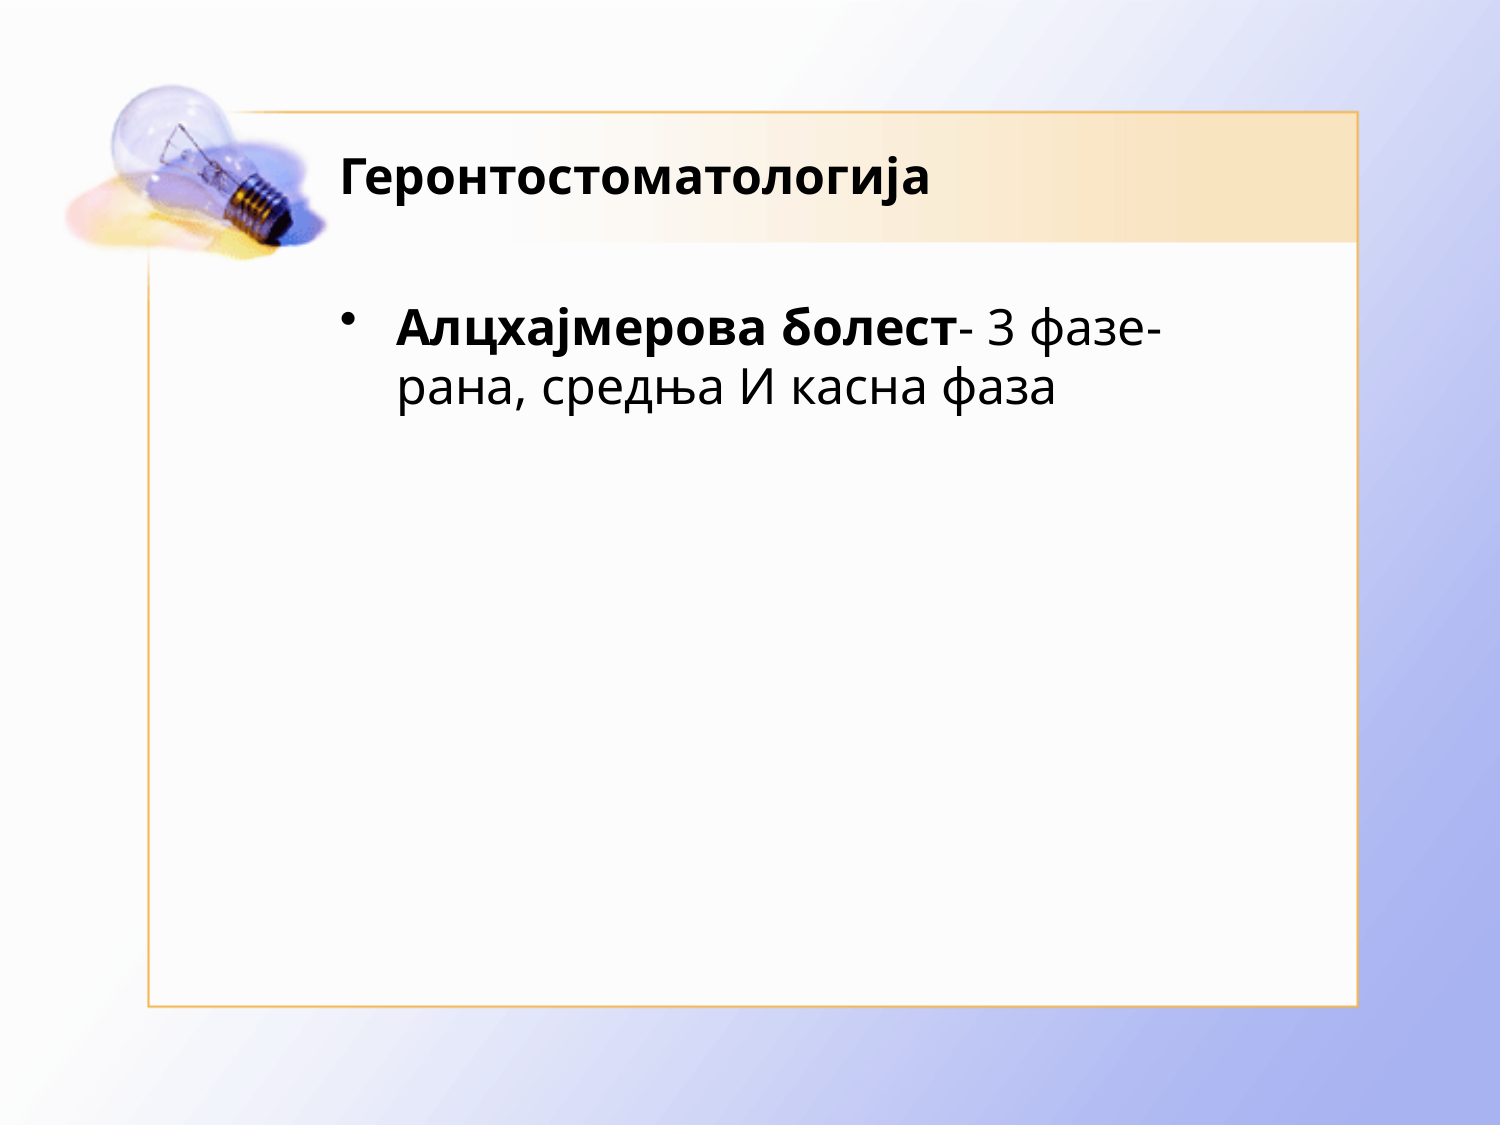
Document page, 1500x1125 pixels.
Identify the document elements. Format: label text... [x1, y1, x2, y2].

title Геронтостоматологија [324, 134, 1276, 223]
list Алцхајмерова болест- 3 фазе- рана, средња И касна фаза [324, 287, 1276, 926]
picture [0, 0, 1500, 1125]
